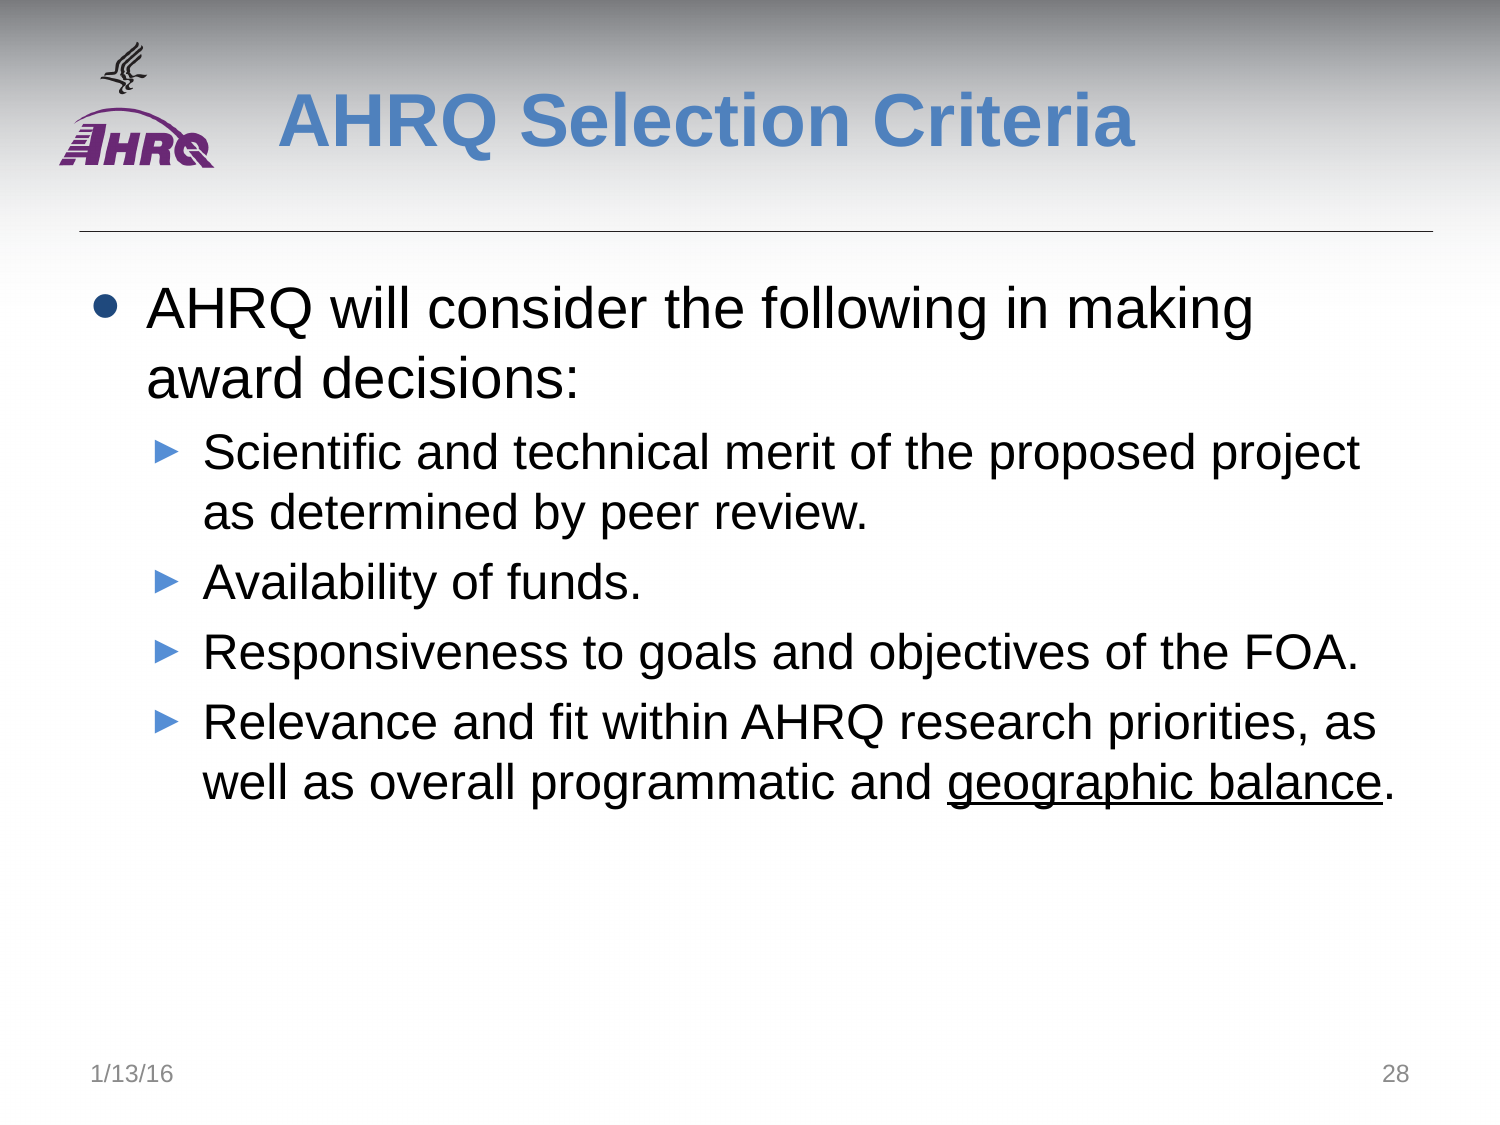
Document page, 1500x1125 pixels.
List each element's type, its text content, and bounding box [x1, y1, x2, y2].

title AHRQ Selection Criteria [262, 45, 1425, 188]
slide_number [75, 1042, 425, 1103]
picture [0, 0, 1500, 1125]
slide_number 28 [1074, 1042, 1425, 1103]
list AHRQ will consider the following in making award decisions: Scientific and technical merit of the proposed project as determined by peer review. Availability of funds. Responsiveness to goals and objectives of the FOA. Relevance and fit within AHRQ research priorities, as well as overall programmatic and geographic balance. [75, 262, 1425, 1005]
